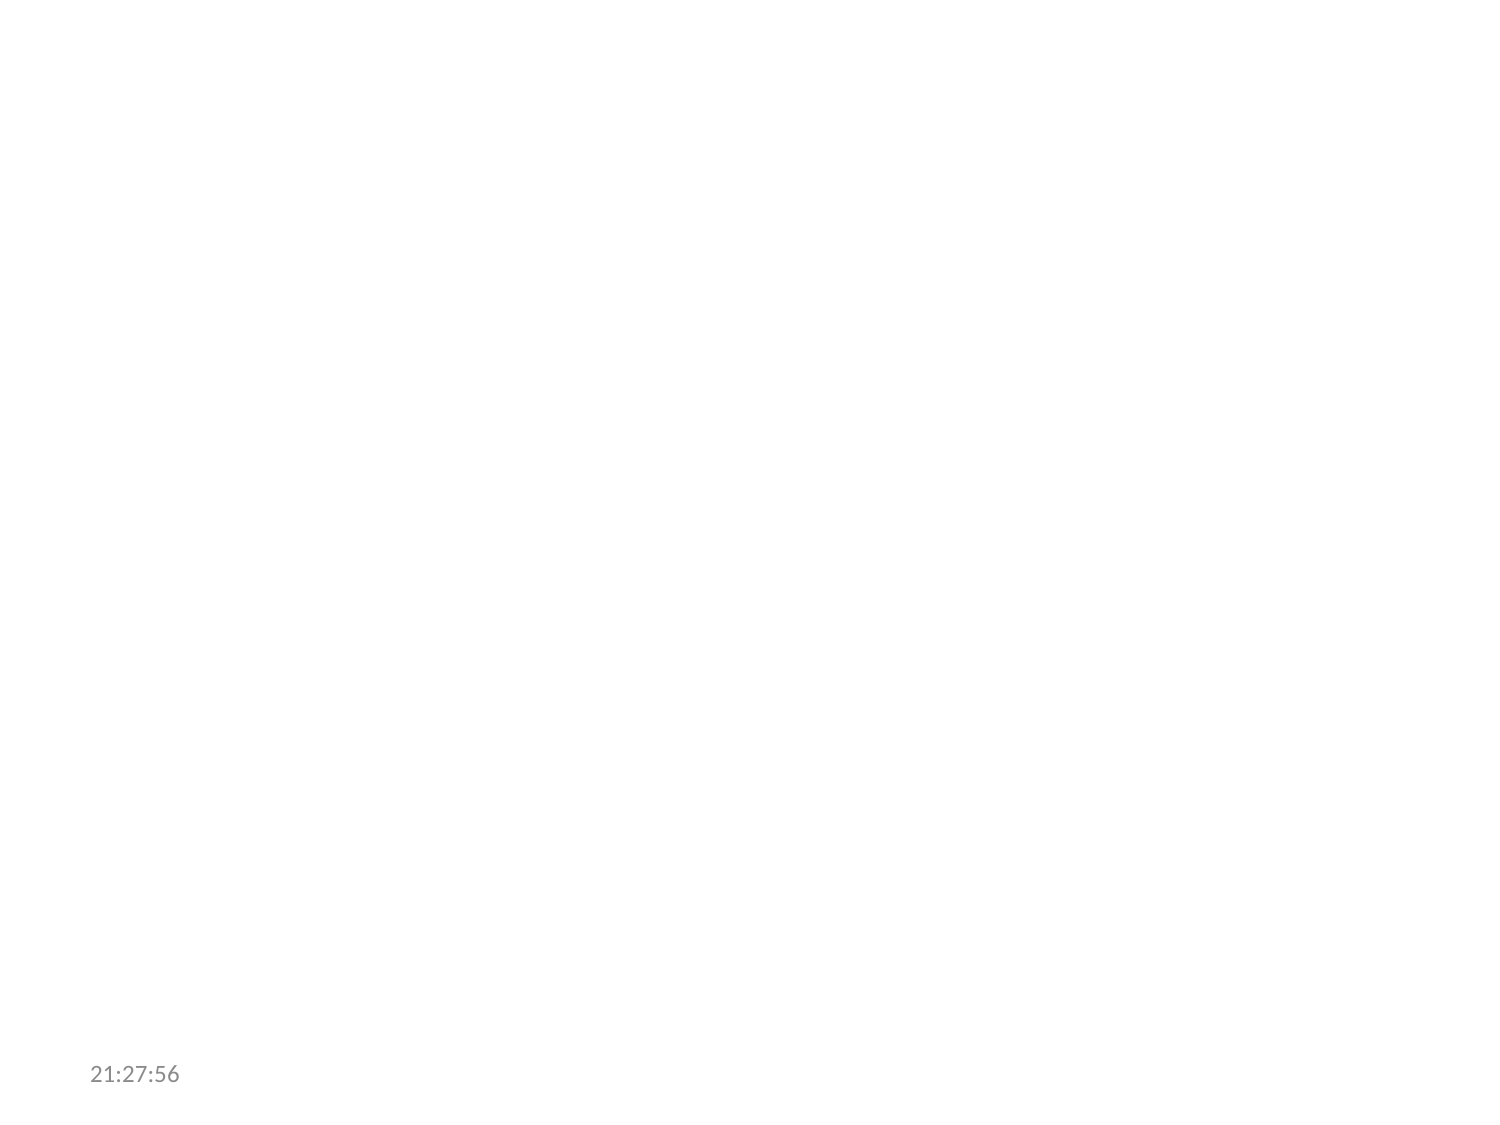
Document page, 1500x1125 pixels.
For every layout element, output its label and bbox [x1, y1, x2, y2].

slide_number [75, 1042, 425, 1103]
